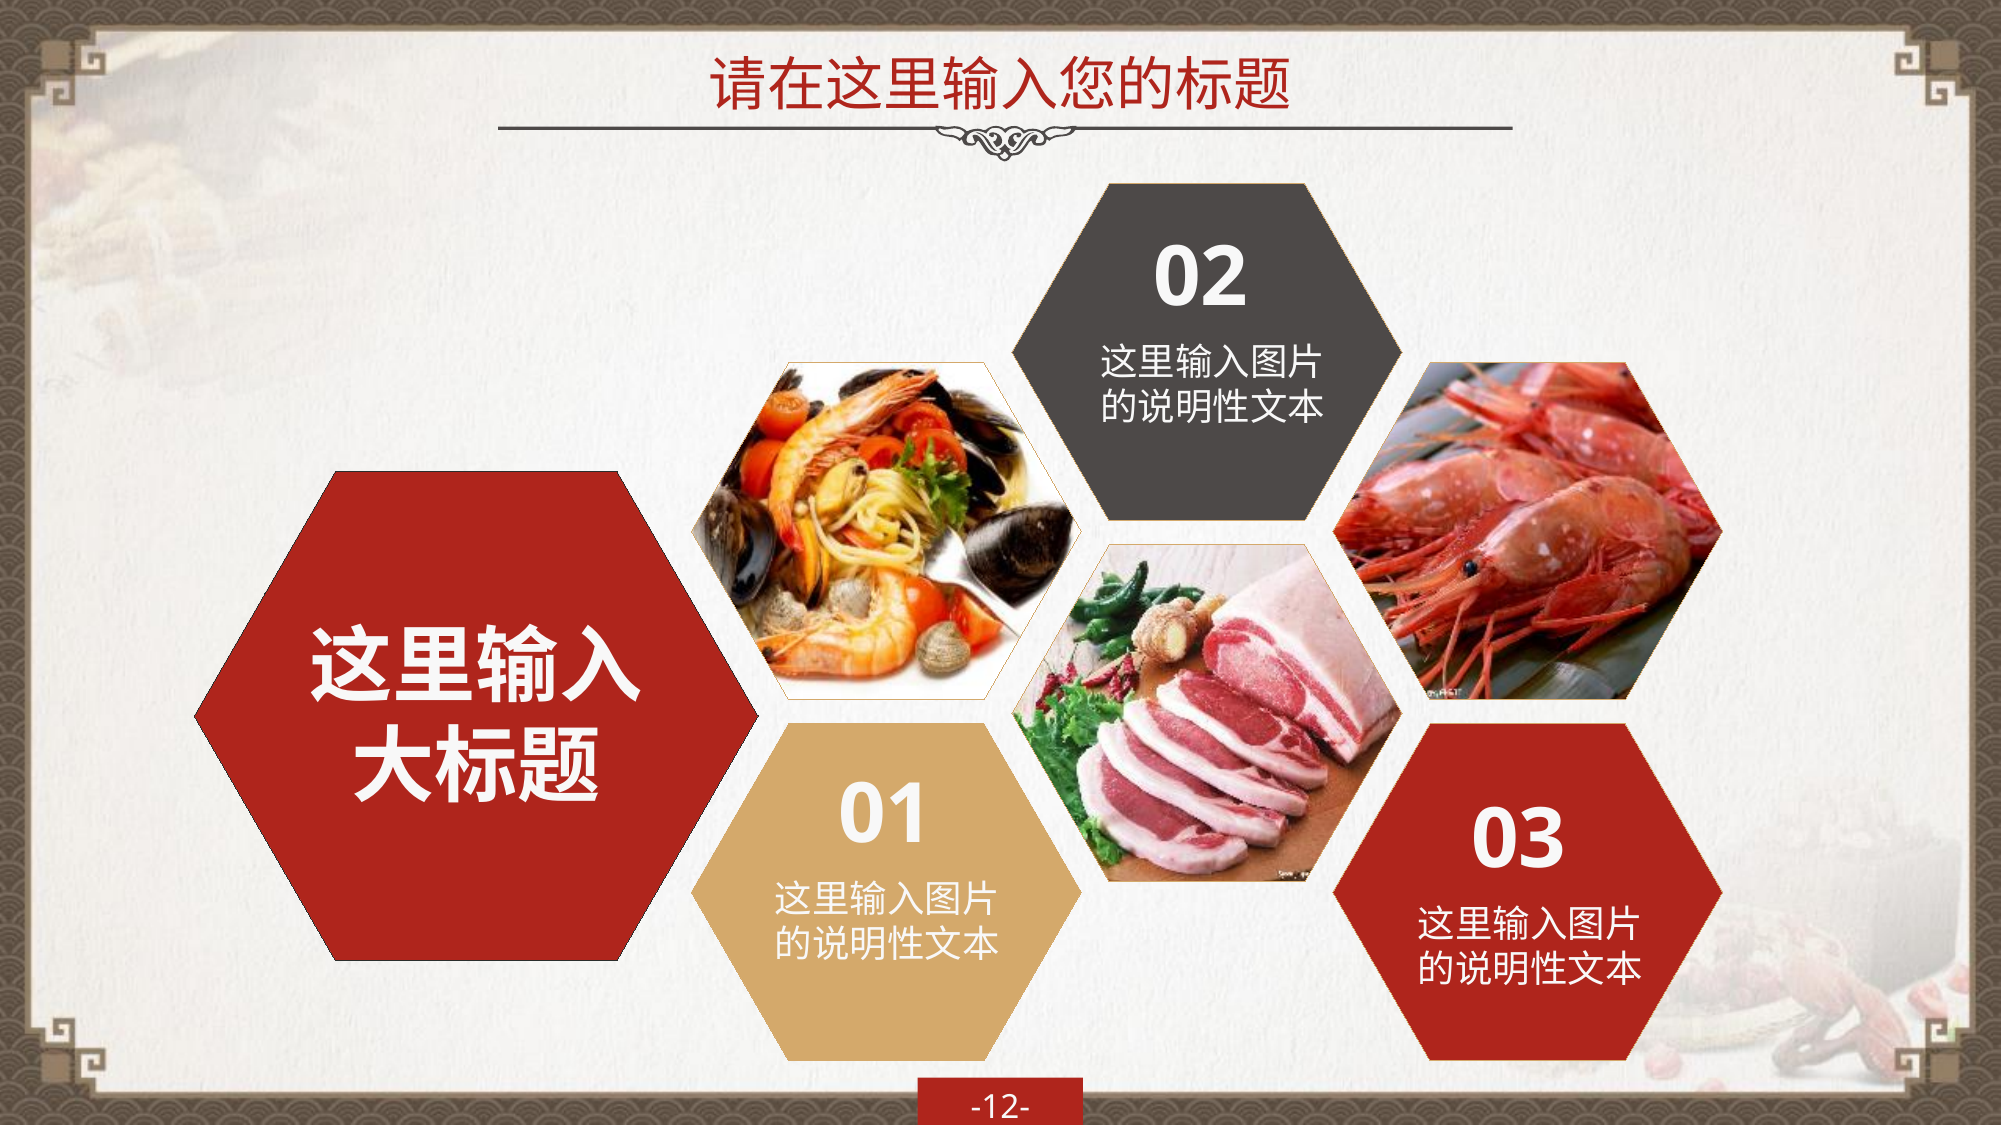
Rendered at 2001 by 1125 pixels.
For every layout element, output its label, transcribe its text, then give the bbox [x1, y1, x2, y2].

text_box [691, 362, 1082, 700]
text_box 这里输入图片的说明性文本 [1085, 330, 1360, 436]
text_box 01 [772, 751, 999, 866]
picture [0, 0, 2001, 1125]
text_box [1332, 362, 1723, 700]
text_box 03 [1405, 776, 1632, 891]
text_box 这里输入大标题 [281, 604, 672, 820]
text_box 02 [1087, 214, 1315, 329]
text_box [1332, 723, 1723, 1061]
text_box [1011, 544, 1403, 882]
text_box [498, 125, 1513, 162]
text_box [1011, 183, 1403, 521]
text_box 这里输入图片的说明性文本 [1402, 892, 1677, 998]
text_box [194, 471, 759, 961]
text_box [691, 723, 1082, 1061]
text_box 这里输入图片的说明性文本 [760, 867, 1035, 973]
text_box 请在这里输入您的标题 [694, 39, 1307, 125]
